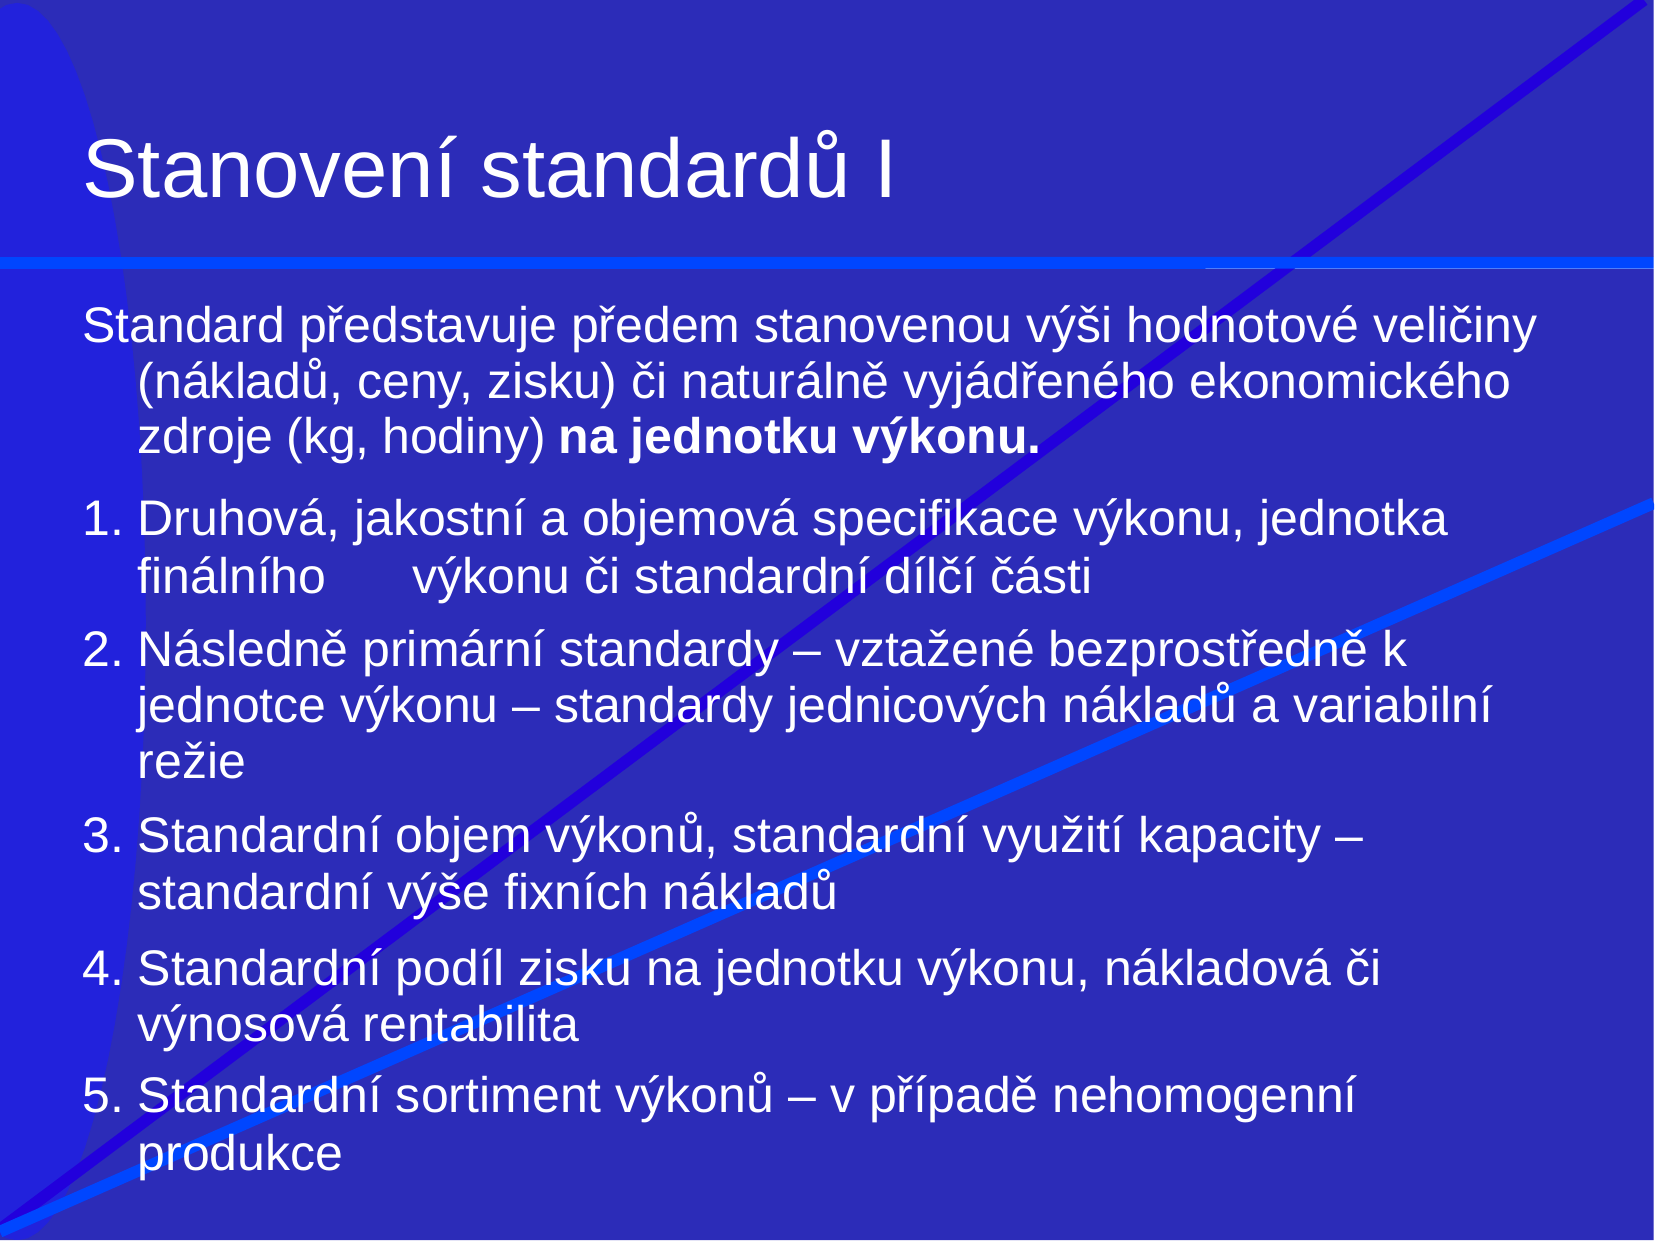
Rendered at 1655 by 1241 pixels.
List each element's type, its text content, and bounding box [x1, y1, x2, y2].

title Stanovení standardů I [80, 67, 1574, 321]
text_box Standard představuje předem stanovenou výši hodnotové veličiny (nákladů, ceny, zisku) či naturálně vyjádřeného ekonomického zdroje (kg, hodiny) na jednotku výkonu. Druhová, jakostní a objemová specifikace výkonu, jednotka finálního výkonu či standardní dílčí části Následně primární standardy – vztažené bezprostředně k jednotce výkonu – standardy jednicových nákladů a variabilní režie Standardní objem výkonů, standardní využití kapacity – standardní výše fixních nákladů Standardní podíl zisku na jednotku výkonu, nákladová či výnosová rentabilita Standardní sortiment výkonů – v případě nehomogenní produkce [80, 296, 1542, 1181]
